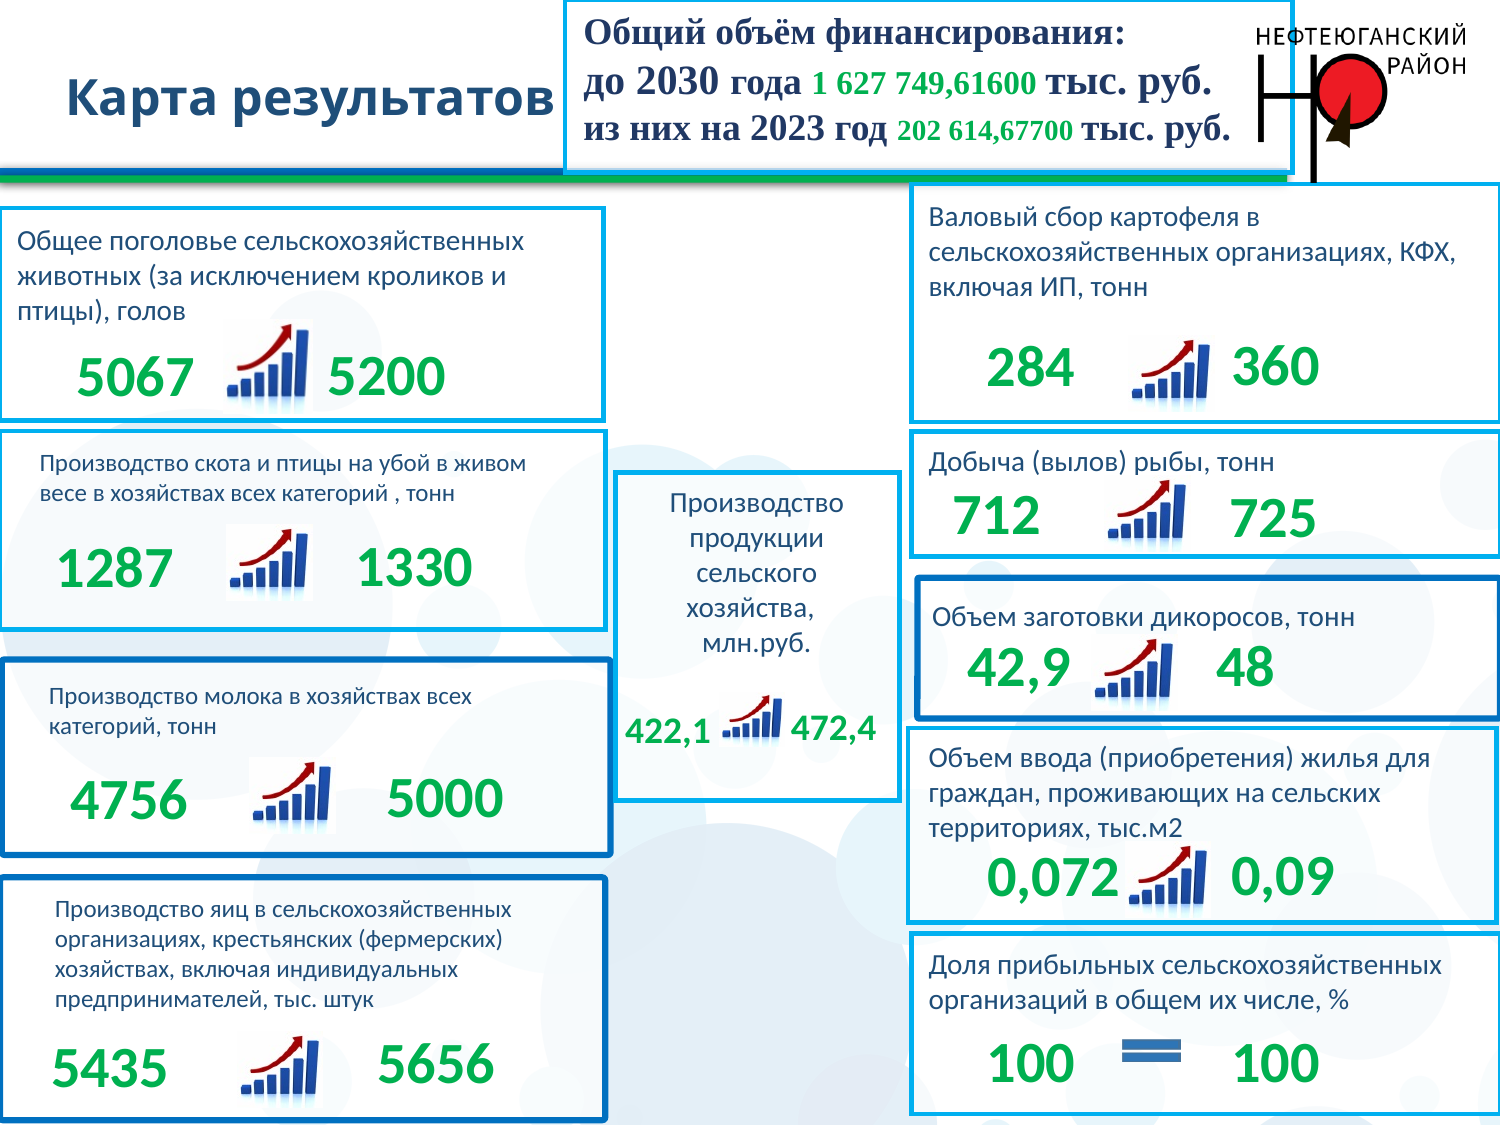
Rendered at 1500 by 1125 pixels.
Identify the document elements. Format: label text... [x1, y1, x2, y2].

text_box 422,1 [610, 698, 726, 758]
text_box Производство продукции сельского хозяйства, млн.руб. [621, 476, 893, 666]
picture [1122, 1039, 1181, 1062]
text_box [0, 658, 612, 856]
text_box [614, 471, 901, 801]
picture [249, 757, 336, 834]
text_box 5000 [371, 751, 519, 837]
text_box 42,9 [952, 620, 1086, 706]
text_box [0, 430, 606, 630]
text_box [0, 876, 607, 1122]
text_box [916, 576, 1500, 720]
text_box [911, 183, 1500, 423]
picture [1125, 841, 1211, 918]
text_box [911, 933, 1500, 1114]
picture [223, 319, 313, 414]
text_box 5656 [362, 1017, 511, 1103]
text_box 48 [1201, 620, 1437, 706]
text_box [564, 0, 1293, 173]
picture [1257, 23, 1465, 182]
picture [1128, 335, 1215, 412]
text_box 5435 [36, 1021, 184, 1107]
text_box Карта результатов [50, 32, 563, 134]
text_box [907, 727, 1497, 923]
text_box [0, 207, 604, 421]
text_box Объем заготовки дикоросов, тонн [917, 589, 1477, 640]
picture [1104, 475, 1191, 552]
picture [237, 1031, 323, 1108]
text_box 472,4 [776, 695, 897, 755]
picture [1091, 634, 1178, 711]
text_box 4756 [55, 753, 204, 839]
picture [226, 524, 313, 601]
text_box Производство яиц в сельскохозяйственных организациях, крестьянских (фермерских) хозяйствах, включая индивидуальных предпринимателей, тыс. штук [40, 885, 608, 1020]
text_box Производство молока в хозяйствах всех категорий, тонн [34, 672, 602, 747]
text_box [0, 168, 1257, 183]
picture [719, 692, 785, 747]
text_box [911, 431, 1500, 558]
